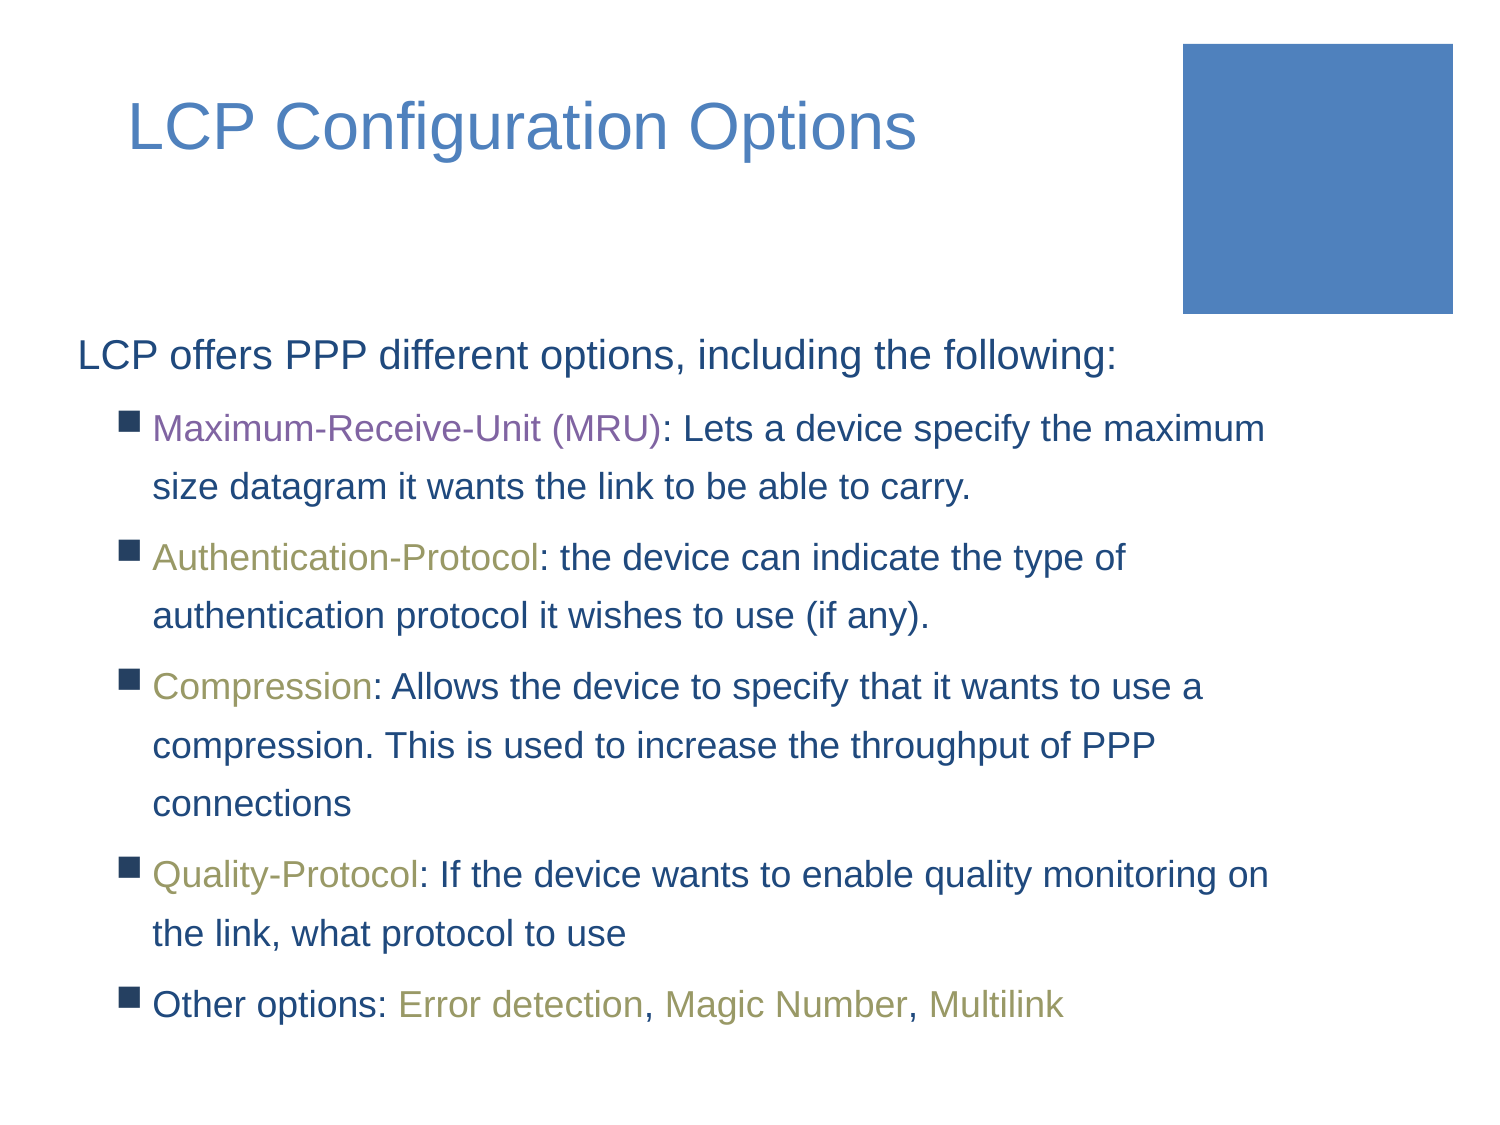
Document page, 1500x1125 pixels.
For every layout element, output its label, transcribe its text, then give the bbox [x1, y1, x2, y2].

title LCP Configuration Options [112, 149, 1500, 250]
list LCP offers PPP different options, including the following: Maximum-Receive-Unit (MRU): Lets a device specify the maximum size datagram it wants the link to be able to carry. Authentication-Protocol: the device can indicate the type of authentication protocol it wishes to use (if any). Compression: Allows the device to specify that it wants to use a compression. This is used to increase the throughput of PPP connections Quality-Protocol: If the device wants to enable quality monitoring on the link, what protocol to use Other options: Error detection, Magic Number, Multilink [62, 305, 1302, 1125]
